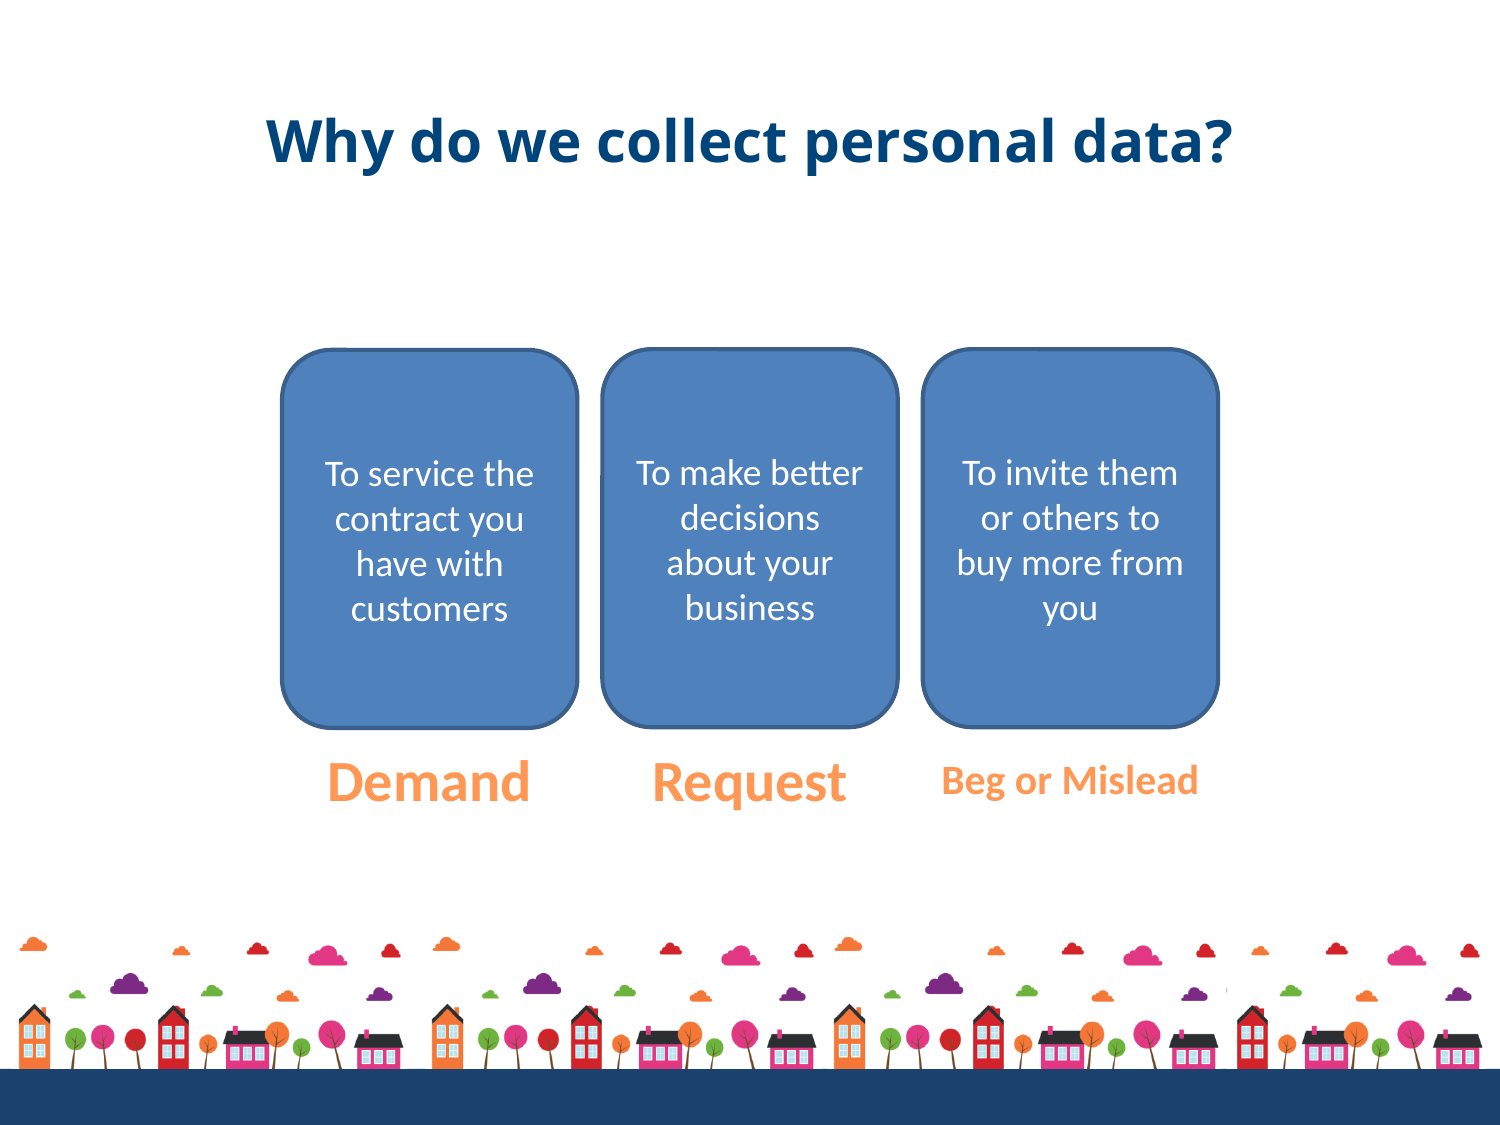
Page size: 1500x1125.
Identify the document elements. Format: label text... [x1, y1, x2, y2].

text_box Demand [312, 735, 548, 821]
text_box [0, 933, 1500, 1125]
text_box Beg or Mislead [926, 745, 1215, 811]
text_box Request [637, 735, 863, 821]
text_box To make better decisions about your business [600, 347, 900, 730]
text_box To invite them or others to buy more from you [920, 347, 1221, 730]
title Why do we collect personal data? [75, 45, 1425, 233]
text_box To service the contract you have with customers [279, 347, 580, 731]
